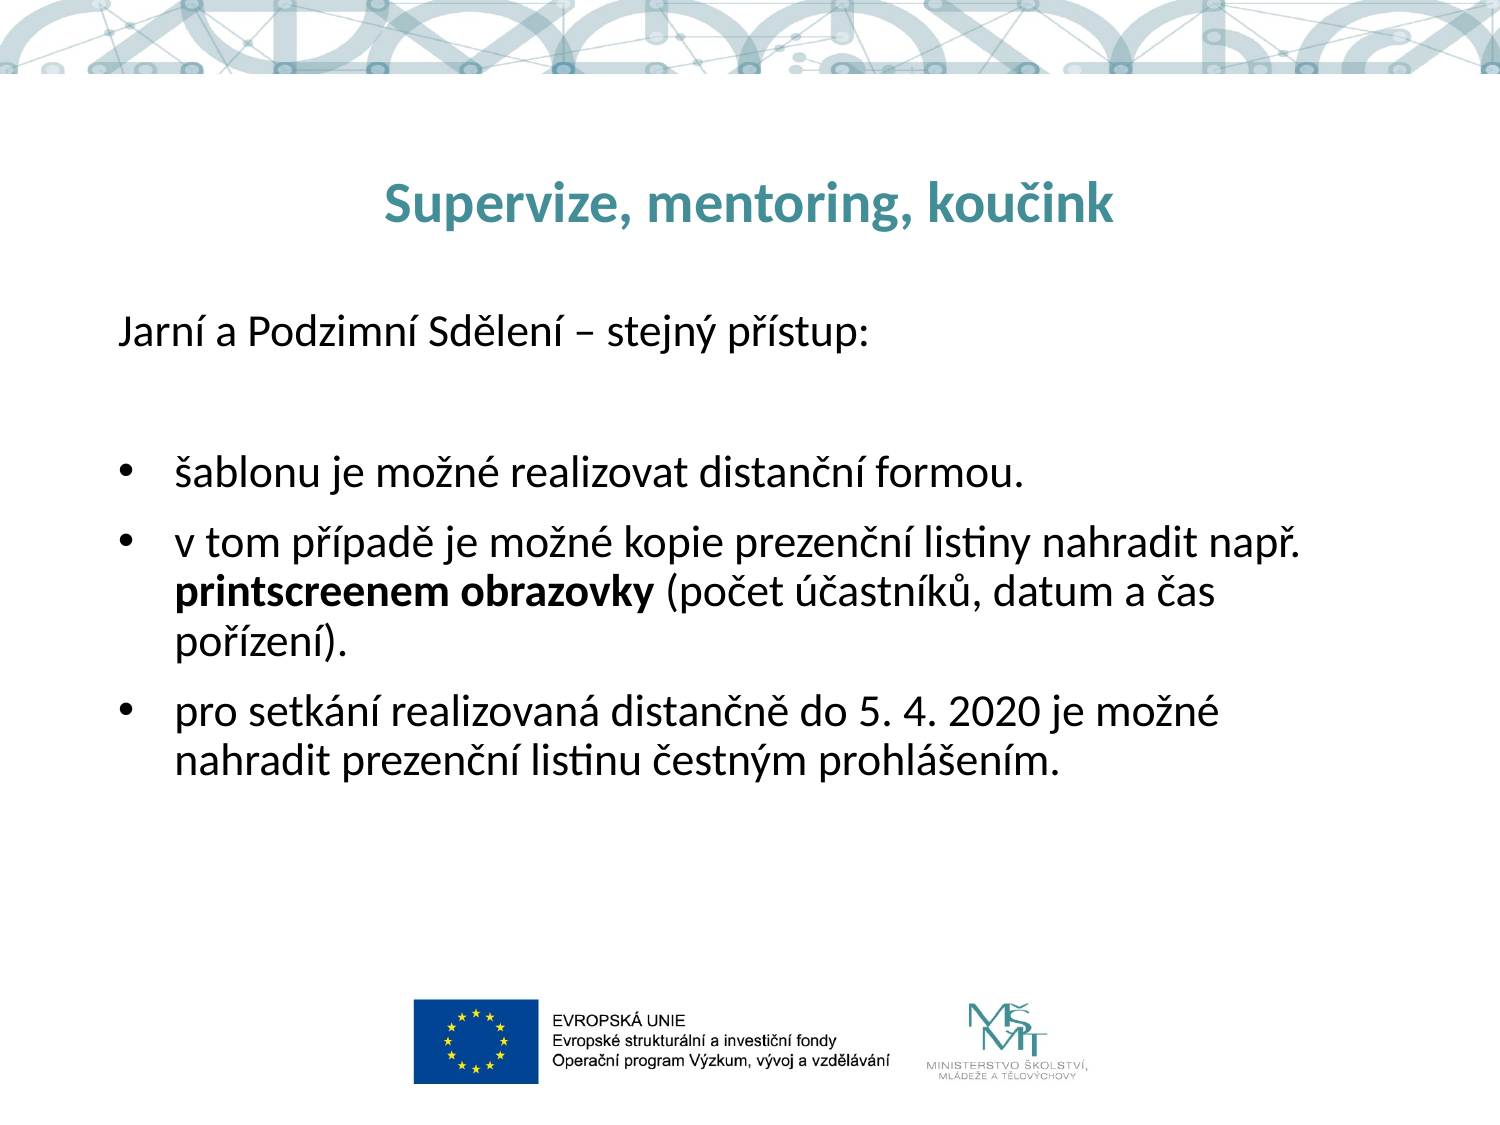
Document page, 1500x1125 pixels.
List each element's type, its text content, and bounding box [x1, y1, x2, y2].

list Jarní a Podzimní Sdělení – stejný přístup: šablonu je možné realizovat distanční formou. v tom případě je možné kopie prezenční listiny nahradit např. printscreenem obrazovky (počet účastníků, datum a čas pořízení). pro setkání realizovaná distančně do 5. 4. 2020 je možné nahradit prezenční listinu čestným prohlášením. [103, 299, 1397, 957]
picture [0, 0, 1500, 74]
picture [371, 957, 1129, 1125]
title Supervize, mentoring, koučink [103, 129, 1397, 278]
